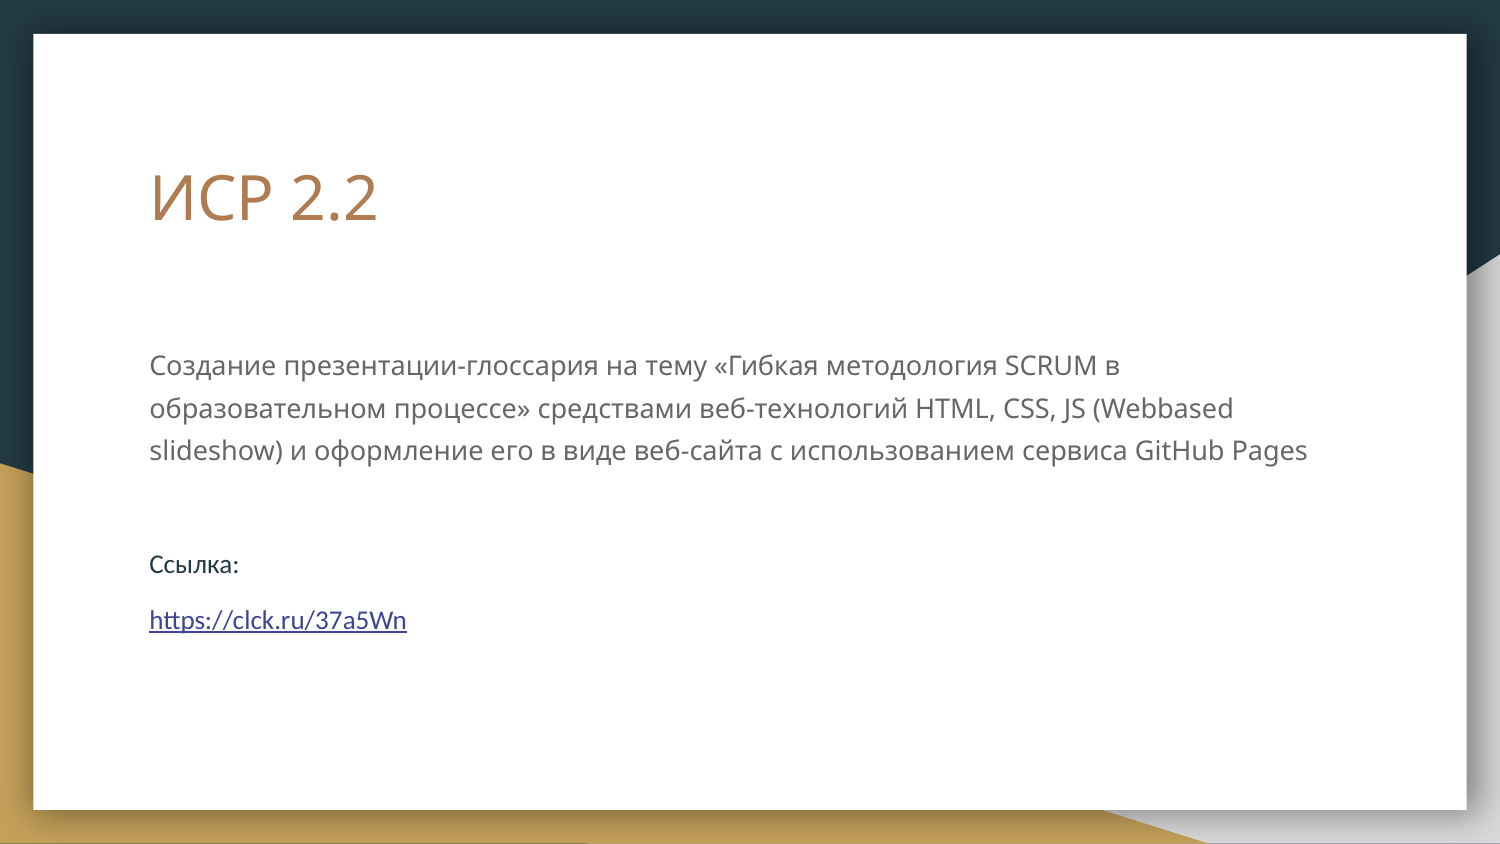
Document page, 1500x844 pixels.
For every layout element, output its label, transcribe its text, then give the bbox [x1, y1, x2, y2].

list Создание презентации-глоссария на тему «Гибкая методология SCRUM в образовательном процессе» средствами веб-технологий HTML, CSS, JS (Webbased slideshow) и оформление его в виде веб-сайта с использованием сервиса GitHub Pages Ссылка: https://clck.ru/37a5Wn [134, 326, 1366, 729]
title ИСР 2.2 [134, 138, 1366, 296]
